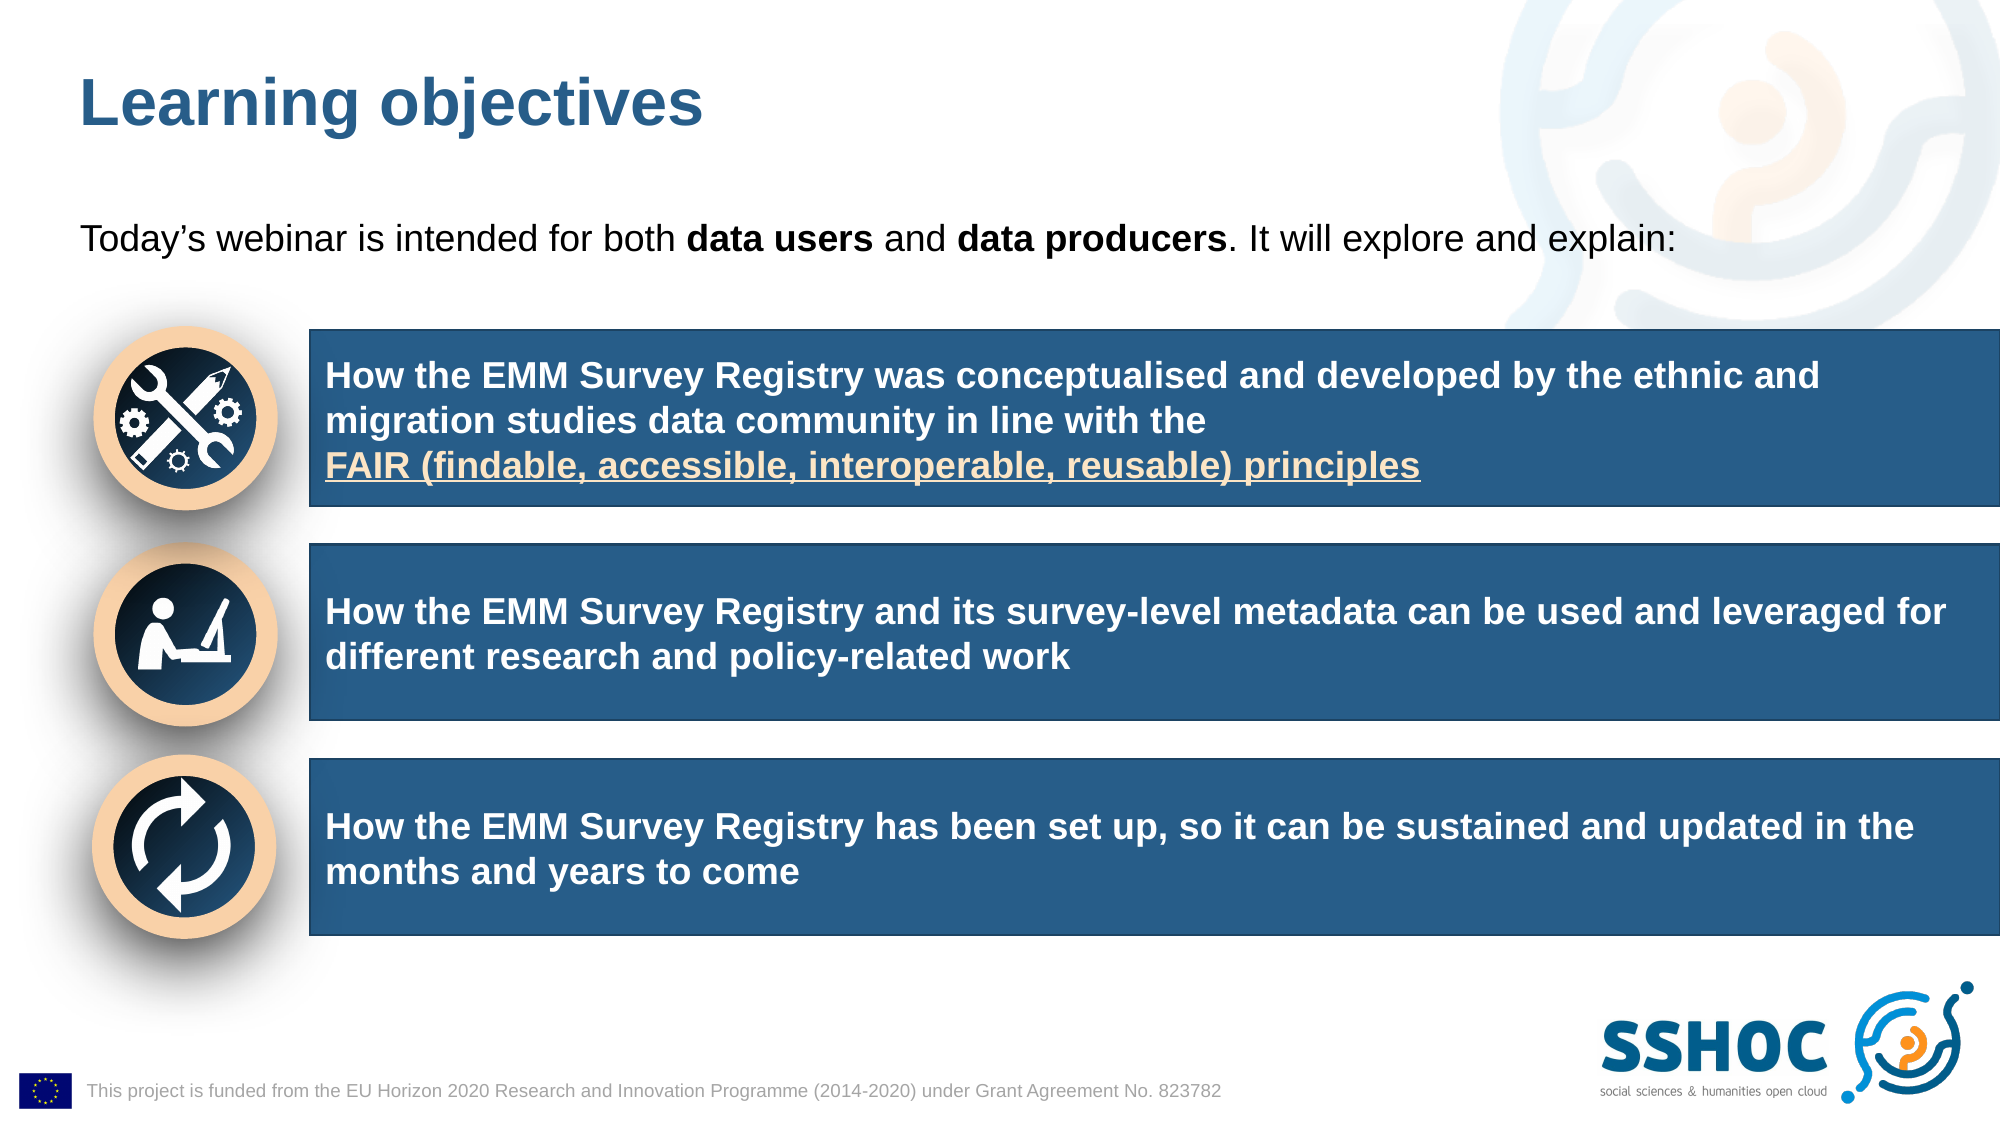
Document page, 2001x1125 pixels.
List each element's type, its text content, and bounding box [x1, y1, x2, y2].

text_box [102, 764, 266, 929]
text_box How the EMM Survey Registry was conceptualised and developed by the ethnic and migration studies data community in line with the FAIR (findable, accessible, interoperable, reusable) principles [310, 330, 2000, 507]
text_box How the EMM Survey Registry has been set up, so it can be sustained and updated in the months and years to come [310, 758, 2000, 935]
picture [19, 1073, 72, 1109]
picture [1597, 965, 2001, 1118]
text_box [103, 336, 268, 500]
text_box Today’s webinar is intended for both data users and data producers. It will explore and explain: [64, 206, 1863, 288]
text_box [103, 552, 268, 717]
text_box How the EMM Survey Registry and its survey-level metadata can be used and leveraged for different research and policy-related work [310, 544, 2000, 721]
title Learning objectives [64, 59, 1863, 206]
